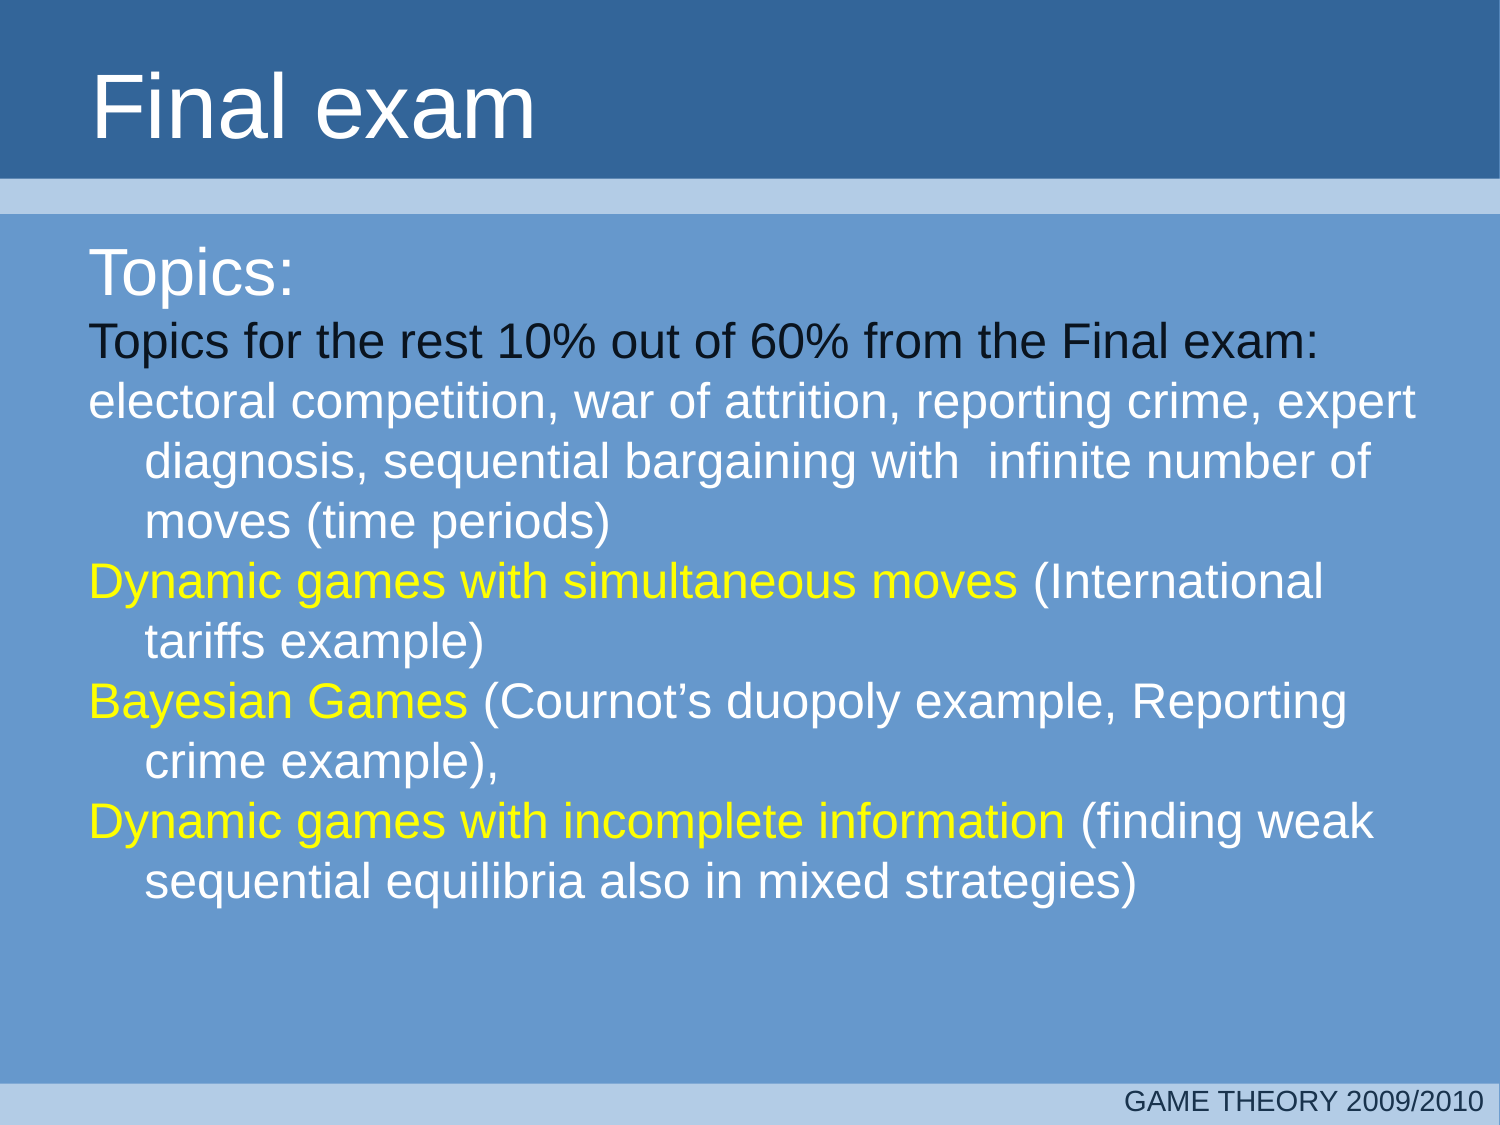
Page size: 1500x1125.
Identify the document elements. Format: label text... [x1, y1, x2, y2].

list Topics: Topics for the rest 10% out of 60% from the Final exam: electoral competition, war of attrition, reporting crime, expert diagnosis, sequential bargaining with infinite number of moves (time periods) Dynamic games with simultaneous moves (International tariffs example) Bayesian Games (Cournot’s duopoly example, Reporting crime example), Dynamic games with incomplete information (finding weak sequential equilibria also in mixed strategies) [72, 220, 1434, 1078]
title Final exam [74, 42, 1436, 162]
text_box GAME THEORY 2009/2010 [1109, 1075, 1500, 1125]
